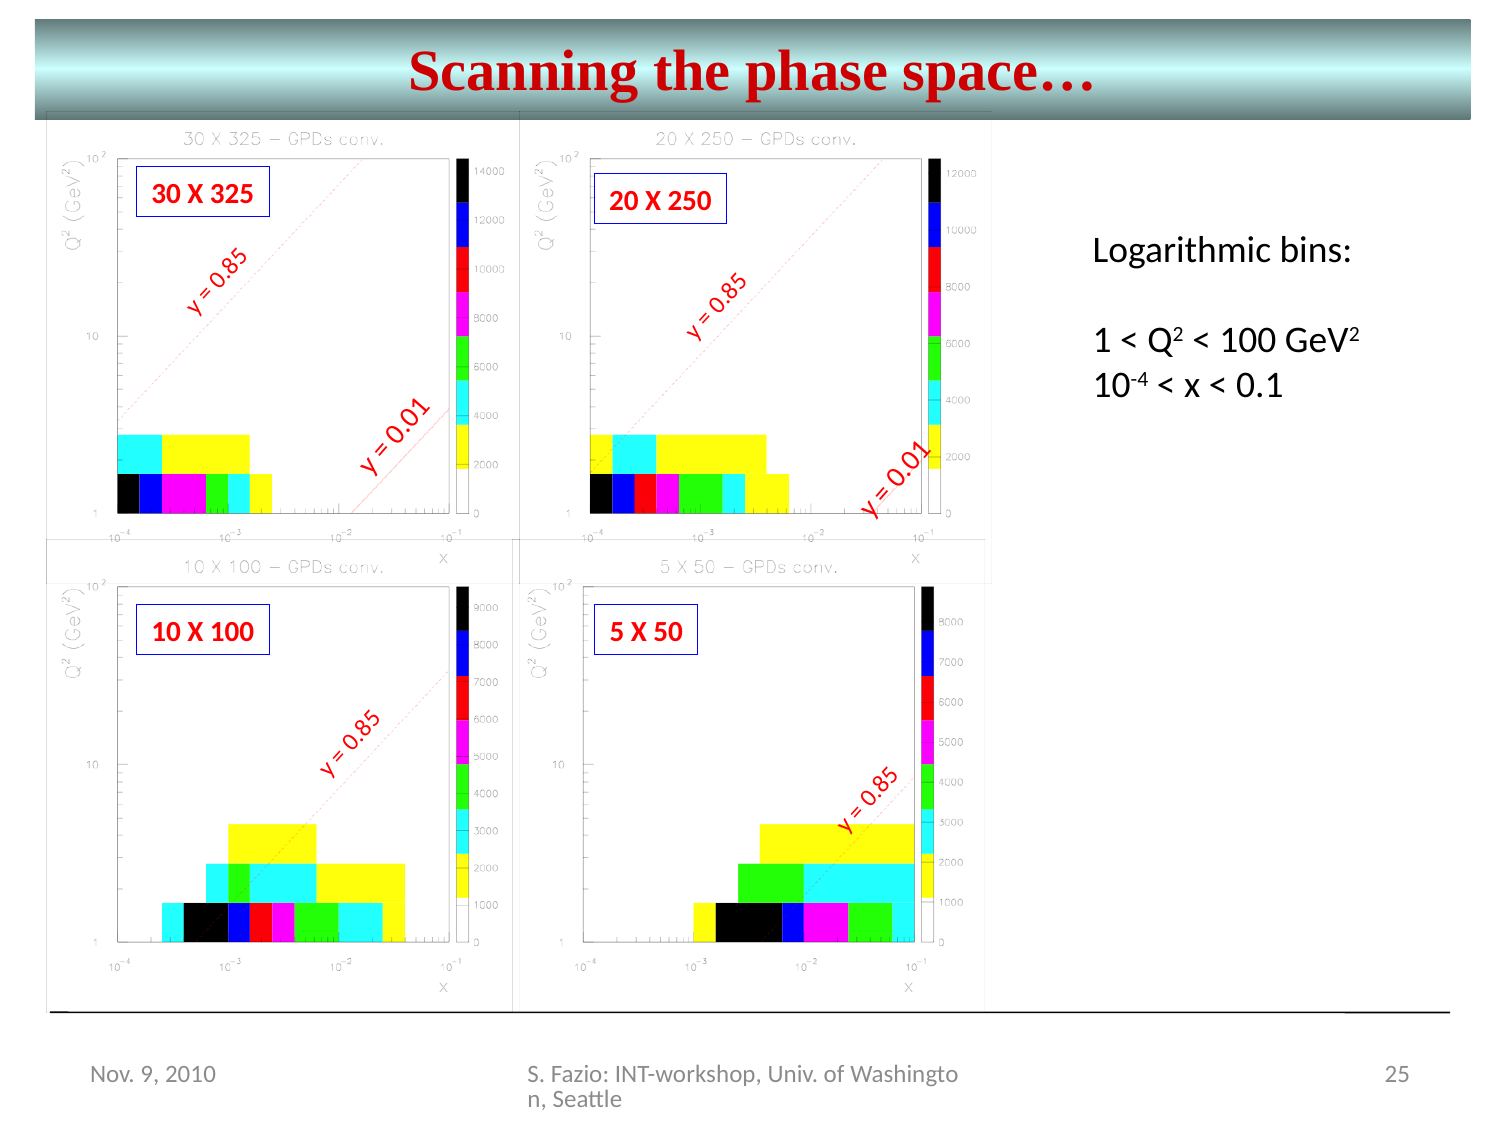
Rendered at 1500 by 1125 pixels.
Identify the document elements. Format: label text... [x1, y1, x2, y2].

footer S. Fazio: INT-workshop, Univ. of Washington, Seattle [512, 1042, 988, 1103]
text_box Logarithmic bins: 1 < Q2 < 100 GeV2 10-4 < x < 0.1 [1077, 217, 1375, 413]
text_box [519, 111, 992, 585]
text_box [512, 539, 986, 1013]
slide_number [75, 1042, 425, 1103]
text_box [46, 539, 511, 1013]
slide_number 25 [1074, 1042, 1425, 1103]
text_box Scanning the phase space… [34, 19, 1471, 120]
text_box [46, 111, 516, 539]
